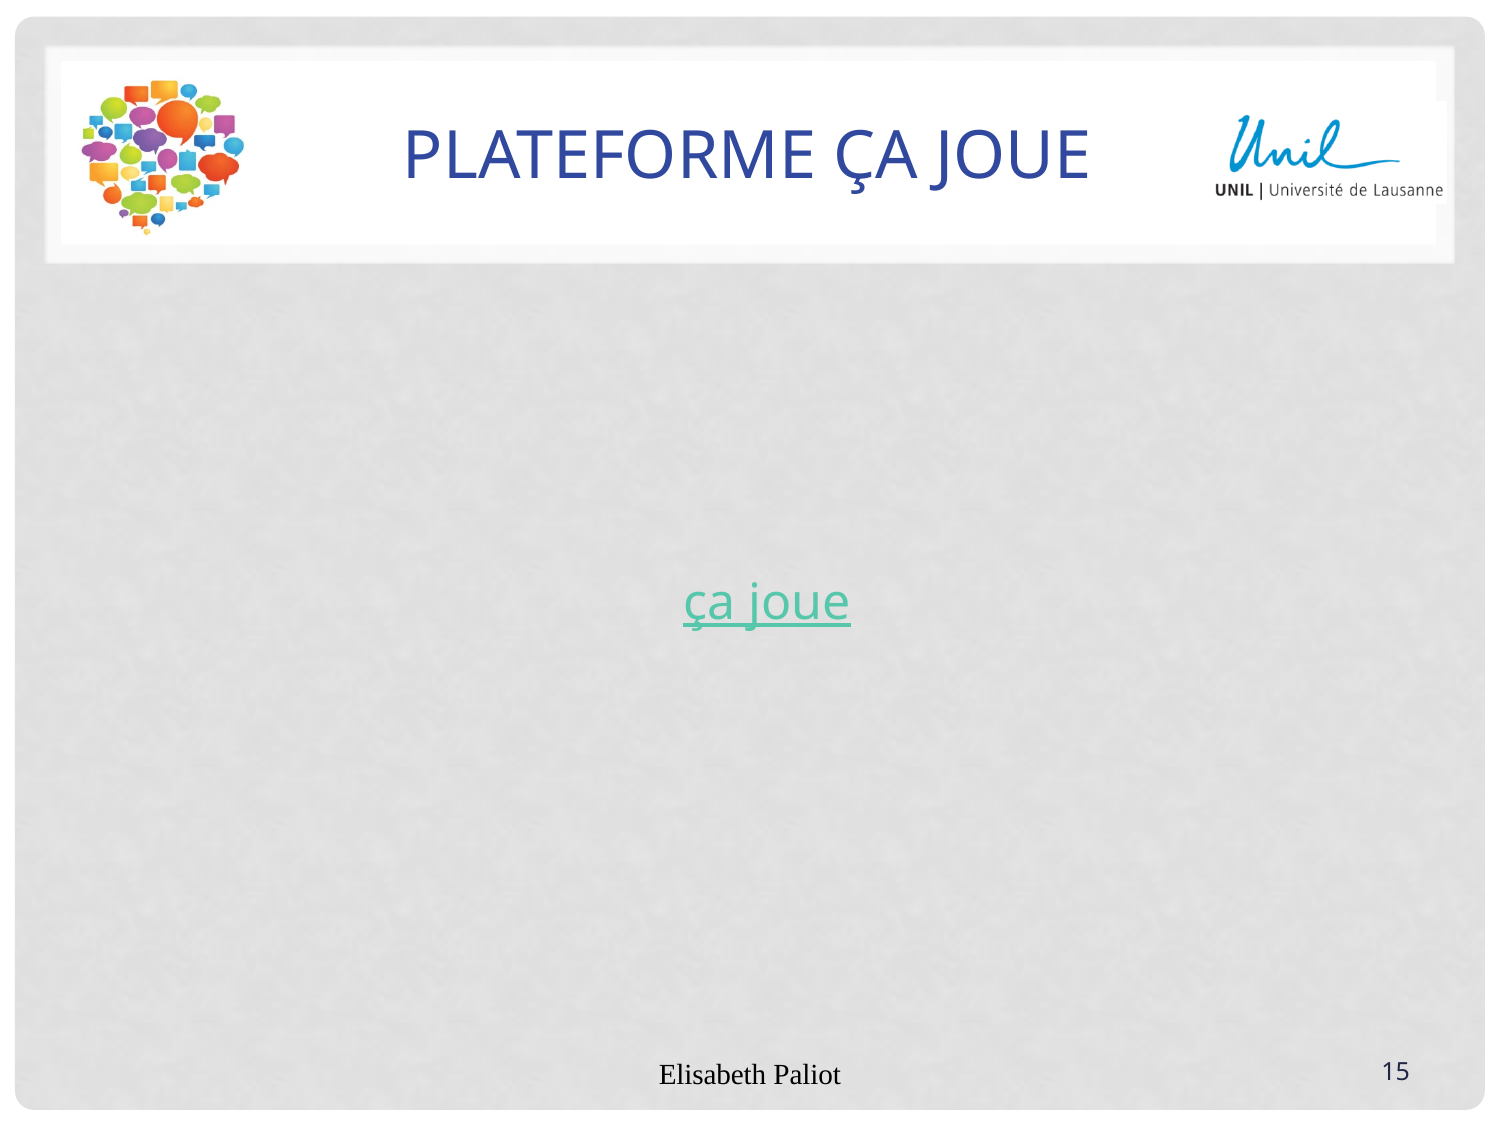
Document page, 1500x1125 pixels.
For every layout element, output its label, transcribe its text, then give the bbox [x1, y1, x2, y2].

list ça joue [41, 281, 1425, 1005]
title Plateforme ça joue [69, 66, 1425, 238]
footer Elisabeth Paliot [512, 1042, 988, 1103]
picture [76, 76, 249, 240]
picture [1195, 101, 1448, 204]
slide_number 15 [1074, 1042, 1425, 1103]
